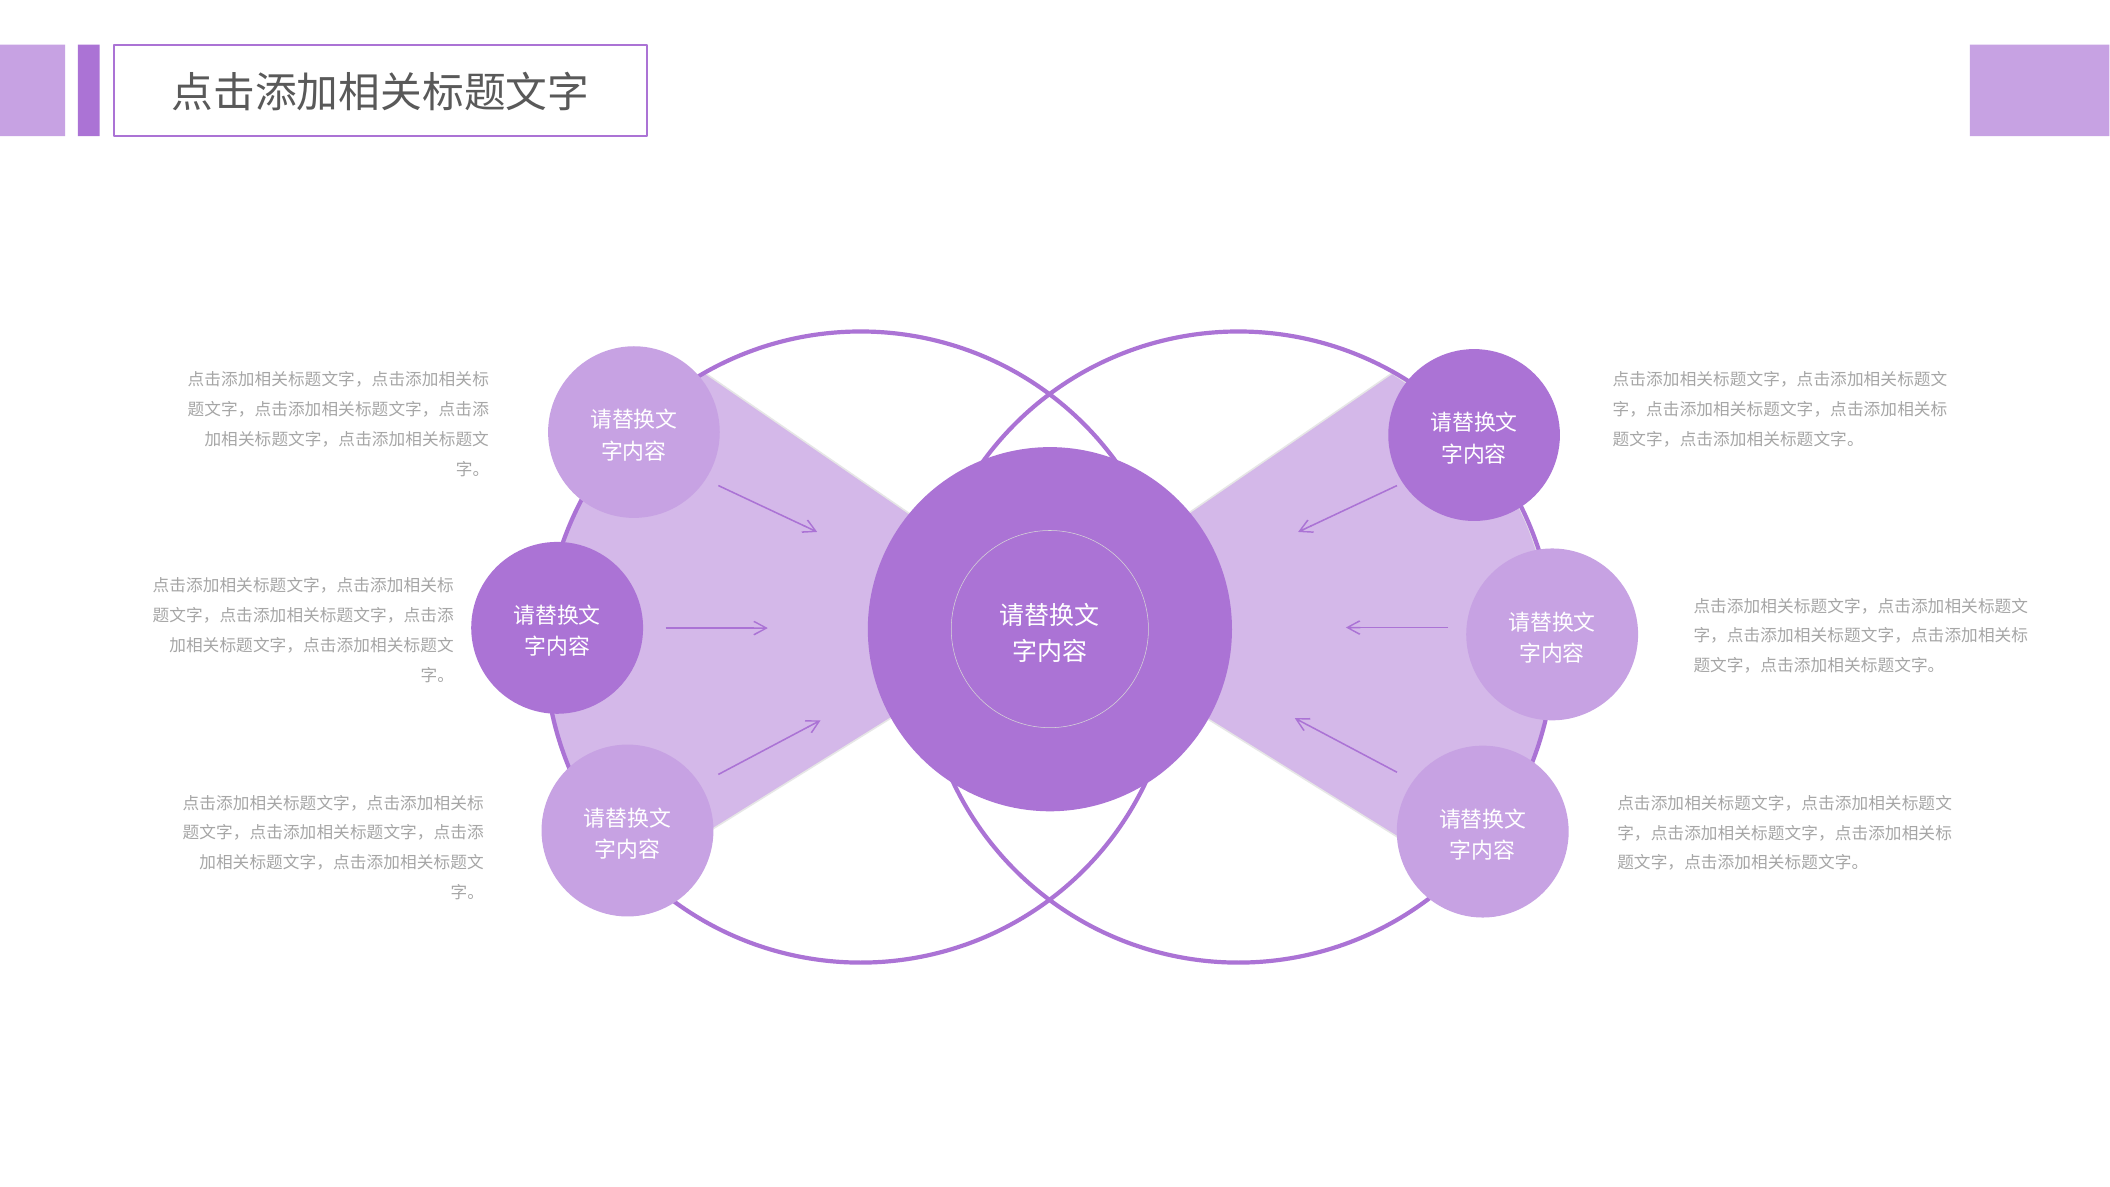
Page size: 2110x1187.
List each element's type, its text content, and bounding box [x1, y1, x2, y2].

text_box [1298, 485, 1397, 532]
text_box 点击添加相关标题文字，点击添加相关标题文字，点击添加相关标题文字，点击添加相关标题文字，点击添加相关标题文字。 [1597, 351, 1967, 457]
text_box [718, 485, 818, 532]
text_box [969, 331, 1546, 963]
text_box 点击添加相关标题文字 [135, 44, 625, 137]
text_box 点击添加相关标题文字，点击添加相关标题文字，点击添加相关标题文字，点击添加相关标题文字，点击添加相关标题文字。 [1602, 775, 1971, 880]
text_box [867, 447, 1232, 812]
text_box 请替换文字内容 [548, 346, 720, 518]
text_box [1294, 718, 1397, 773]
text_box 请替换文字内容 [541, 744, 714, 917]
text_box 点击添加相关标题文字，点击添加相关标题文字，点击添加相关标题文字，点击添加相关标题文字，点击添加相关标题文字。 [156, 351, 504, 486]
text_box [552, 331, 1049, 963]
text_box 请替换文字内容 [1396, 745, 1569, 918]
text_box 点击添加相关标题文字，点击添加相关标题文字，点击添加相关标题文字，点击添加相关标题文字，点击添加相关标题文字。 [151, 775, 499, 910]
text_box 请替换文字内容 [1388, 349, 1560, 521]
text_box 点击添加相关标题文字，点击添加相关标题文字，点击添加相关标题文字，点击添加相关标题文字，点击添加相关标题文字。 [1678, 577, 2047, 683]
text_box 请替换文字内容 [1466, 548, 1639, 721]
text_box 请替换文字内容 [471, 541, 644, 714]
text_box 点击添加相关标题文字，点击添加相关标题文字，点击添加相关标题文字，点击添加相关标题文字，点击添加相关标题文字。 [121, 557, 469, 692]
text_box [718, 720, 821, 775]
